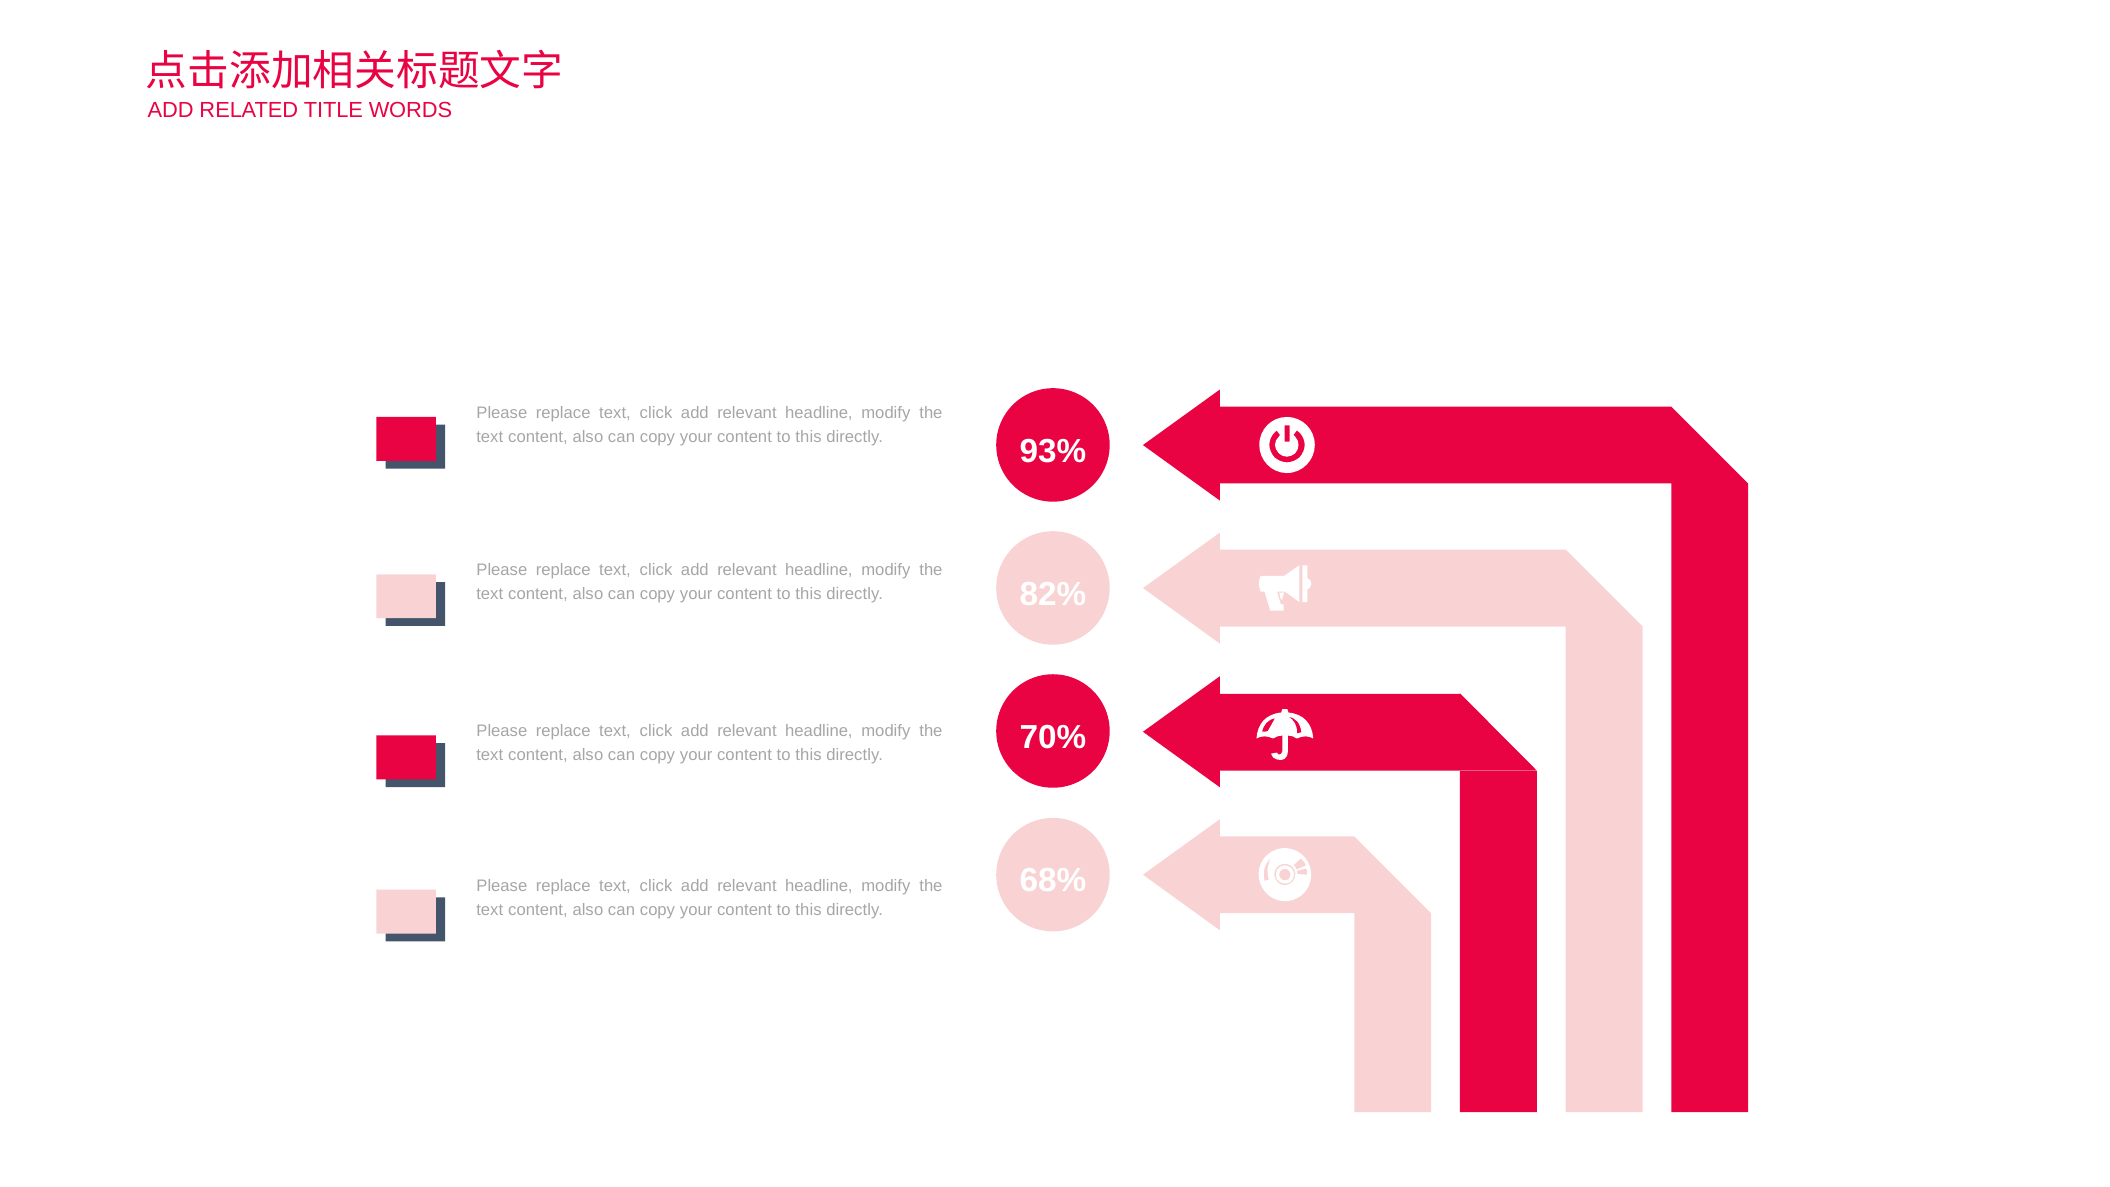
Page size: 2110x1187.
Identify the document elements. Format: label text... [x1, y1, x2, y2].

text_box 点击添加相关标题文字 [145, 43, 564, 95]
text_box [376, 889, 446, 942]
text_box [996, 817, 1110, 932]
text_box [996, 388, 1110, 502]
text_box ADD RELATED TITLE WORDS [147, 96, 453, 123]
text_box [1142, 819, 1432, 1112]
text_box Please replace text, click add relevant headline, modify the text content, also can copy your content to this directly. [461, 708, 959, 772]
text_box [1142, 389, 1749, 1112]
text_box Please replace text, click add relevant headline, modify the text content, also can copy your content to this directly. [461, 863, 959, 926]
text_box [376, 574, 446, 626]
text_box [376, 735, 446, 788]
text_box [996, 674, 1110, 788]
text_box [376, 416, 446, 469]
text_box Please replace text, click add relevant headline, modify the text content, also can copy your content to this directly. [461, 390, 959, 453]
text_box Please replace text, click add relevant headline, modify the text content, also can copy your content to this directly. [461, 547, 959, 611]
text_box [996, 531, 1110, 645]
